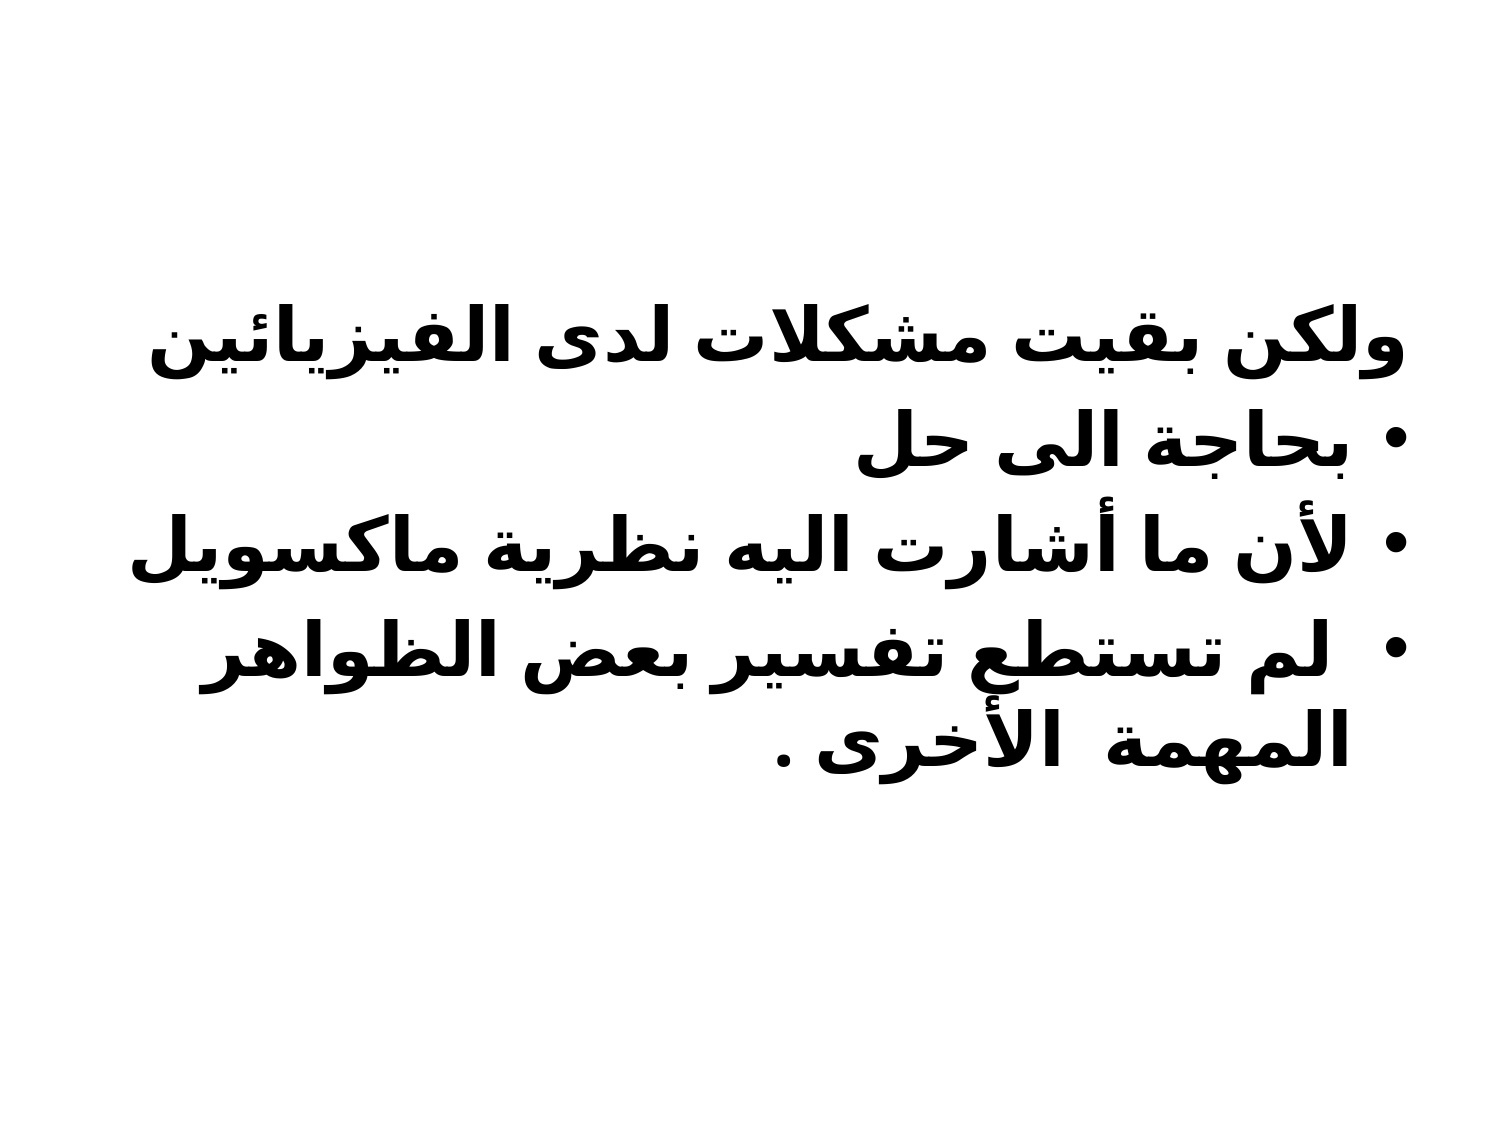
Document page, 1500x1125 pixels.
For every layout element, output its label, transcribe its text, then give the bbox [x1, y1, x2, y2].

list ولكن بقيت مشكلات لدى الفيزيائين بحاجة الى حل لأن ما أشارت اليه نظرية ماكسويل لم تستطع تفسير بعض الظواهر المهمة الأخرى . [75, 278, 1425, 1005]
